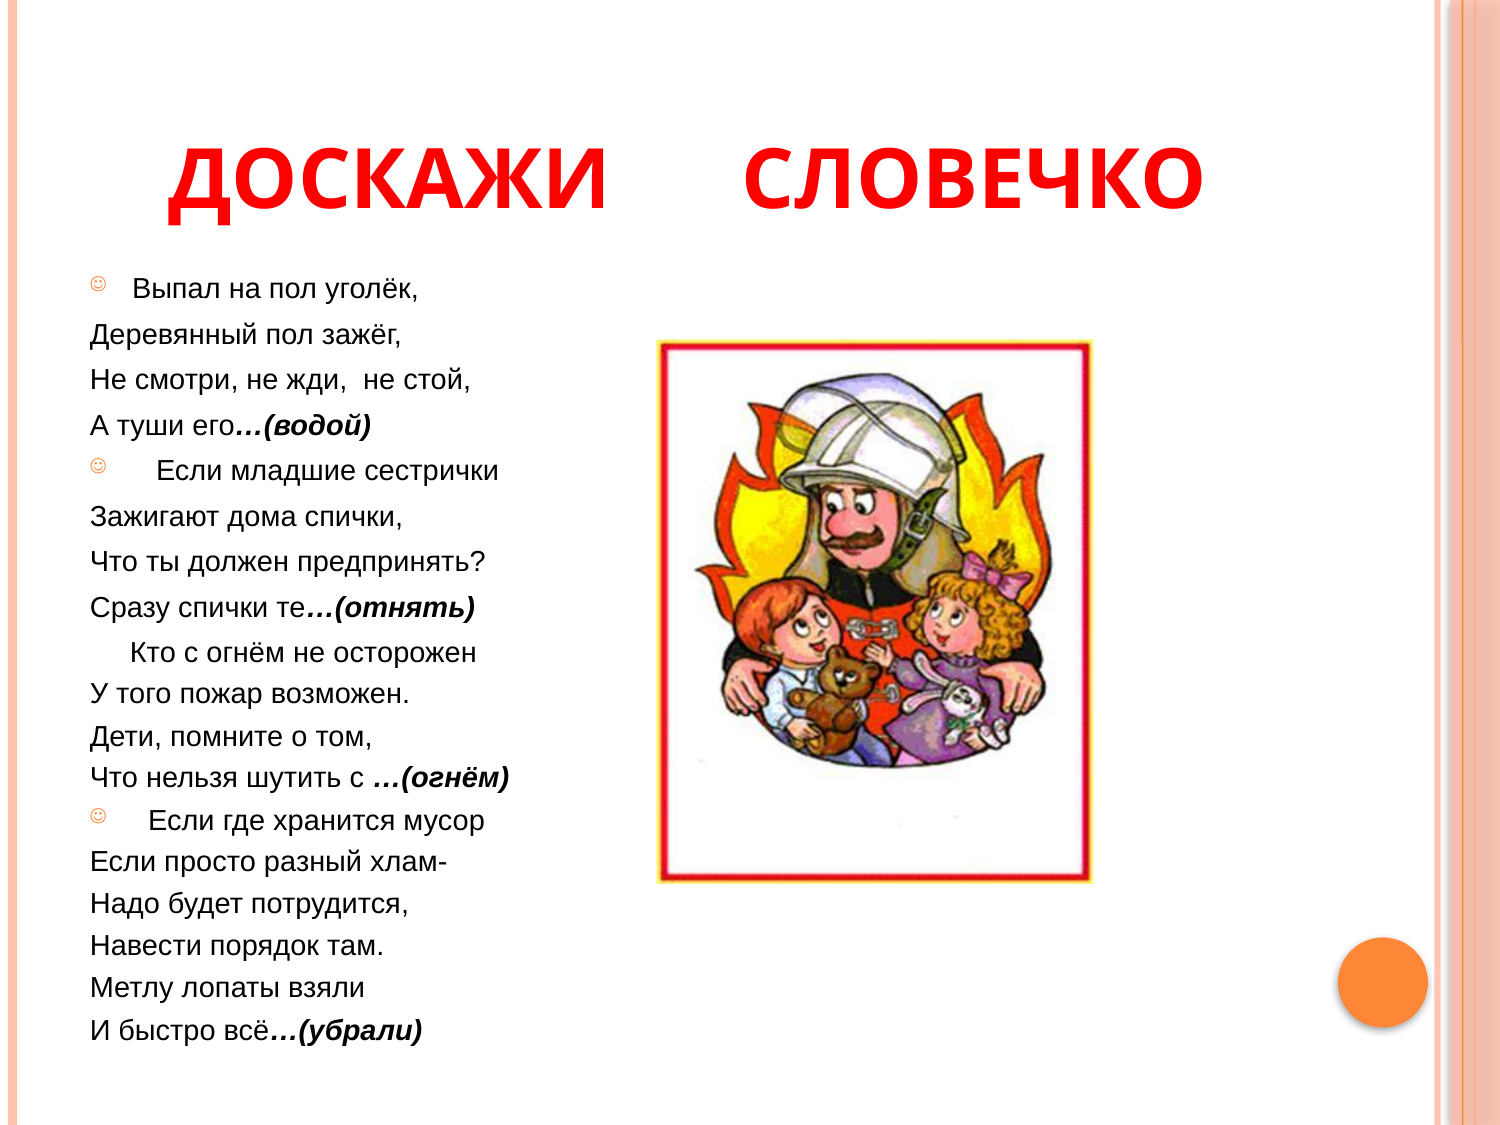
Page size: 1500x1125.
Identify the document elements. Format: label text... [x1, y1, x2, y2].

list Выпал на пол уголёк, Деревянный пол зажёг, Не смотри, не жди, не стой, А туши его…(водой) Если младшие сестрички Зажигают дома спички, Что ты должен предпринять? Сразу спички те…(отнять) Кто с огнём не осторожен У того пожар возможен. Дети, помните о том, Что нельзя шутить с …(огнём) Если где хранится мусор Если просто разный хлам- Надо будет потрудится, Навести порядок там. Метлу лопаты взяли И быстро всё…(убрали) [75, 262, 1300, 1062]
picture [655, 339, 1094, 885]
title Доскажи словечко [75, 45, 1300, 233]
